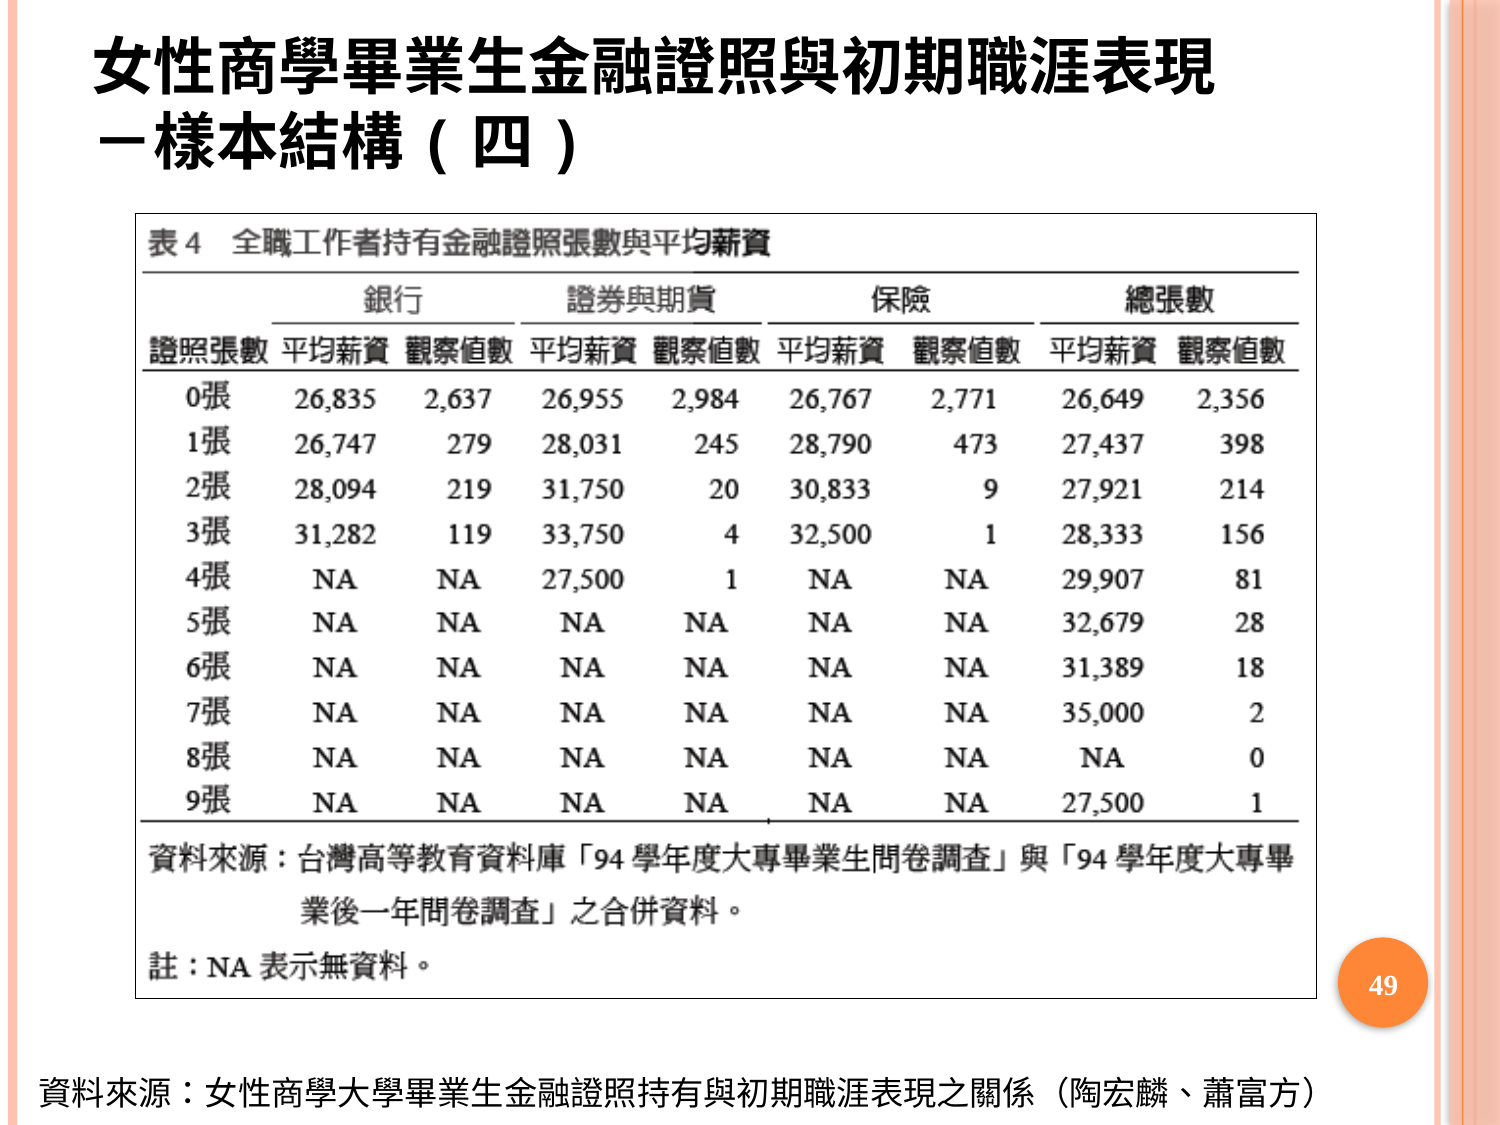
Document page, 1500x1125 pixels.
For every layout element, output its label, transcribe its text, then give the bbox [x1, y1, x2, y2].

text_box 資料來源：女性商學大學畢業生金融證照持有與初期職涯表現之關係（陶宏麟、蕭富方） [23, 1064, 1400, 1120]
picture [135, 212, 1318, 1000]
slide_number 49 [1333, 940, 1434, 1026]
text_box 女性商學畢業生金融證照與初期職涯表現 －樣本結構(四) [76, 7, 1302, 197]
